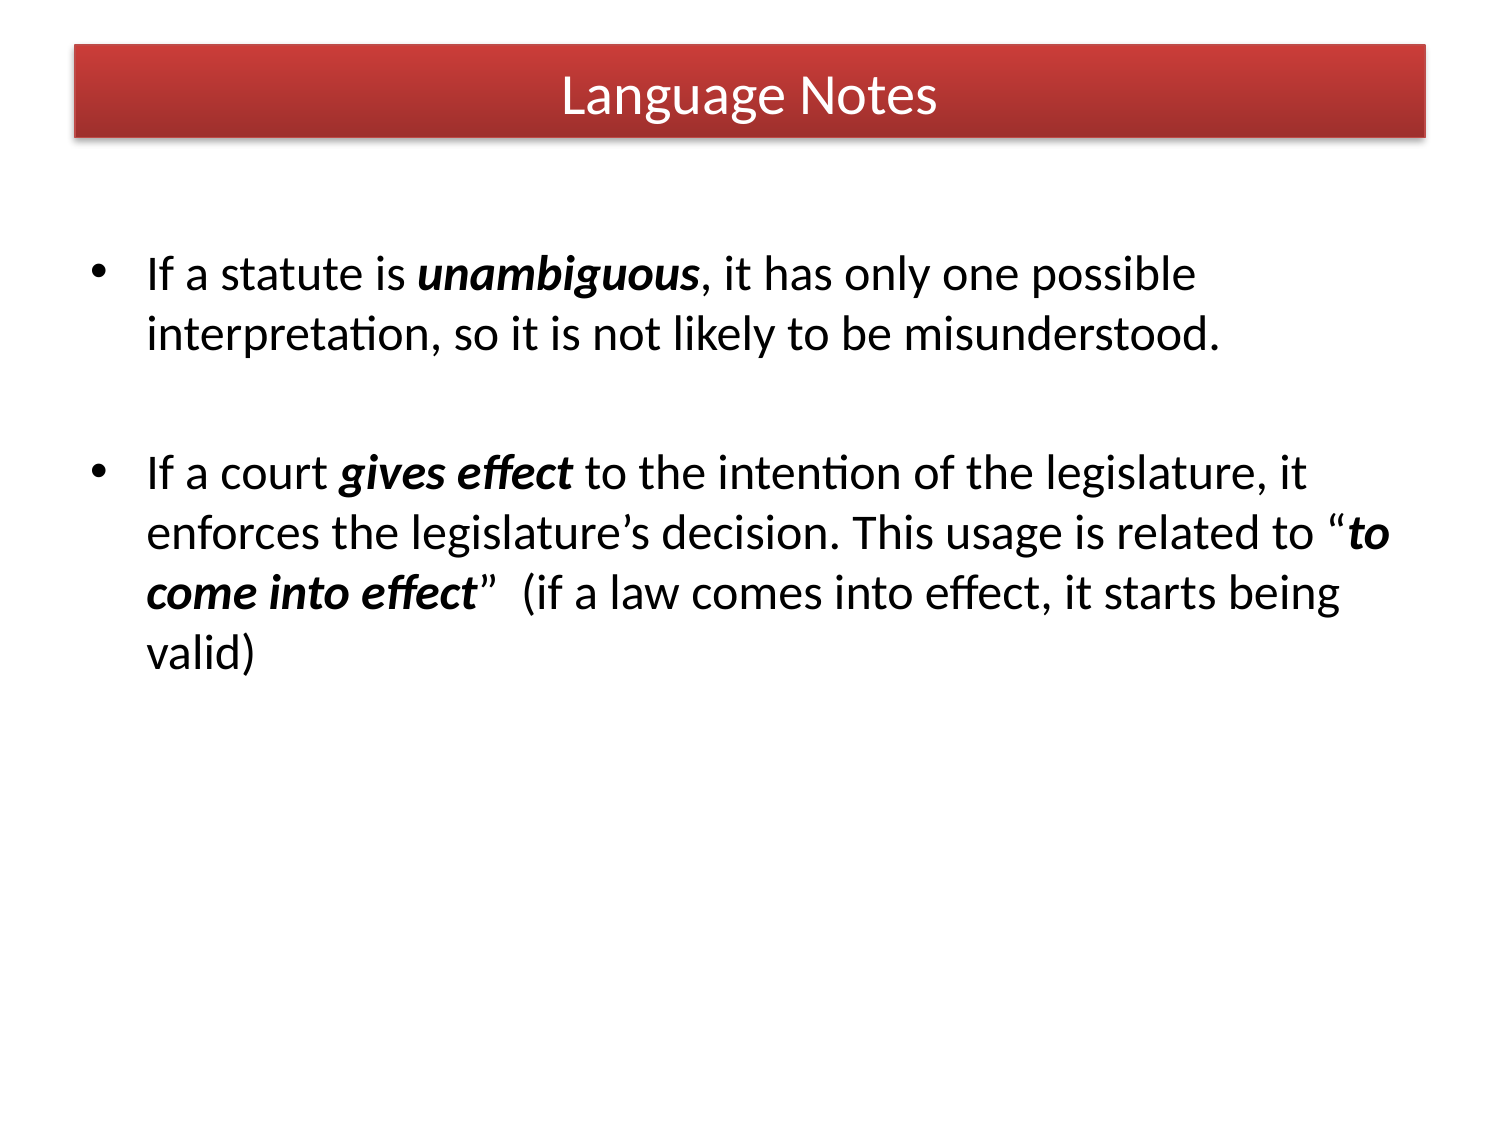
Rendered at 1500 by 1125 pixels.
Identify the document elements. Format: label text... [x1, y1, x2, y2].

list If a statute is unambiguous, it has only one possible interpretation, so it is not likely to be misunderstood. If a court gives effect to the intention of the legislature, it enforces the legislature’s decision. This usage is related to “to come into effect” (if a law comes into effect, it starts being valid) [75, 162, 1425, 1005]
title Language Notes [74, 44, 1426, 138]
